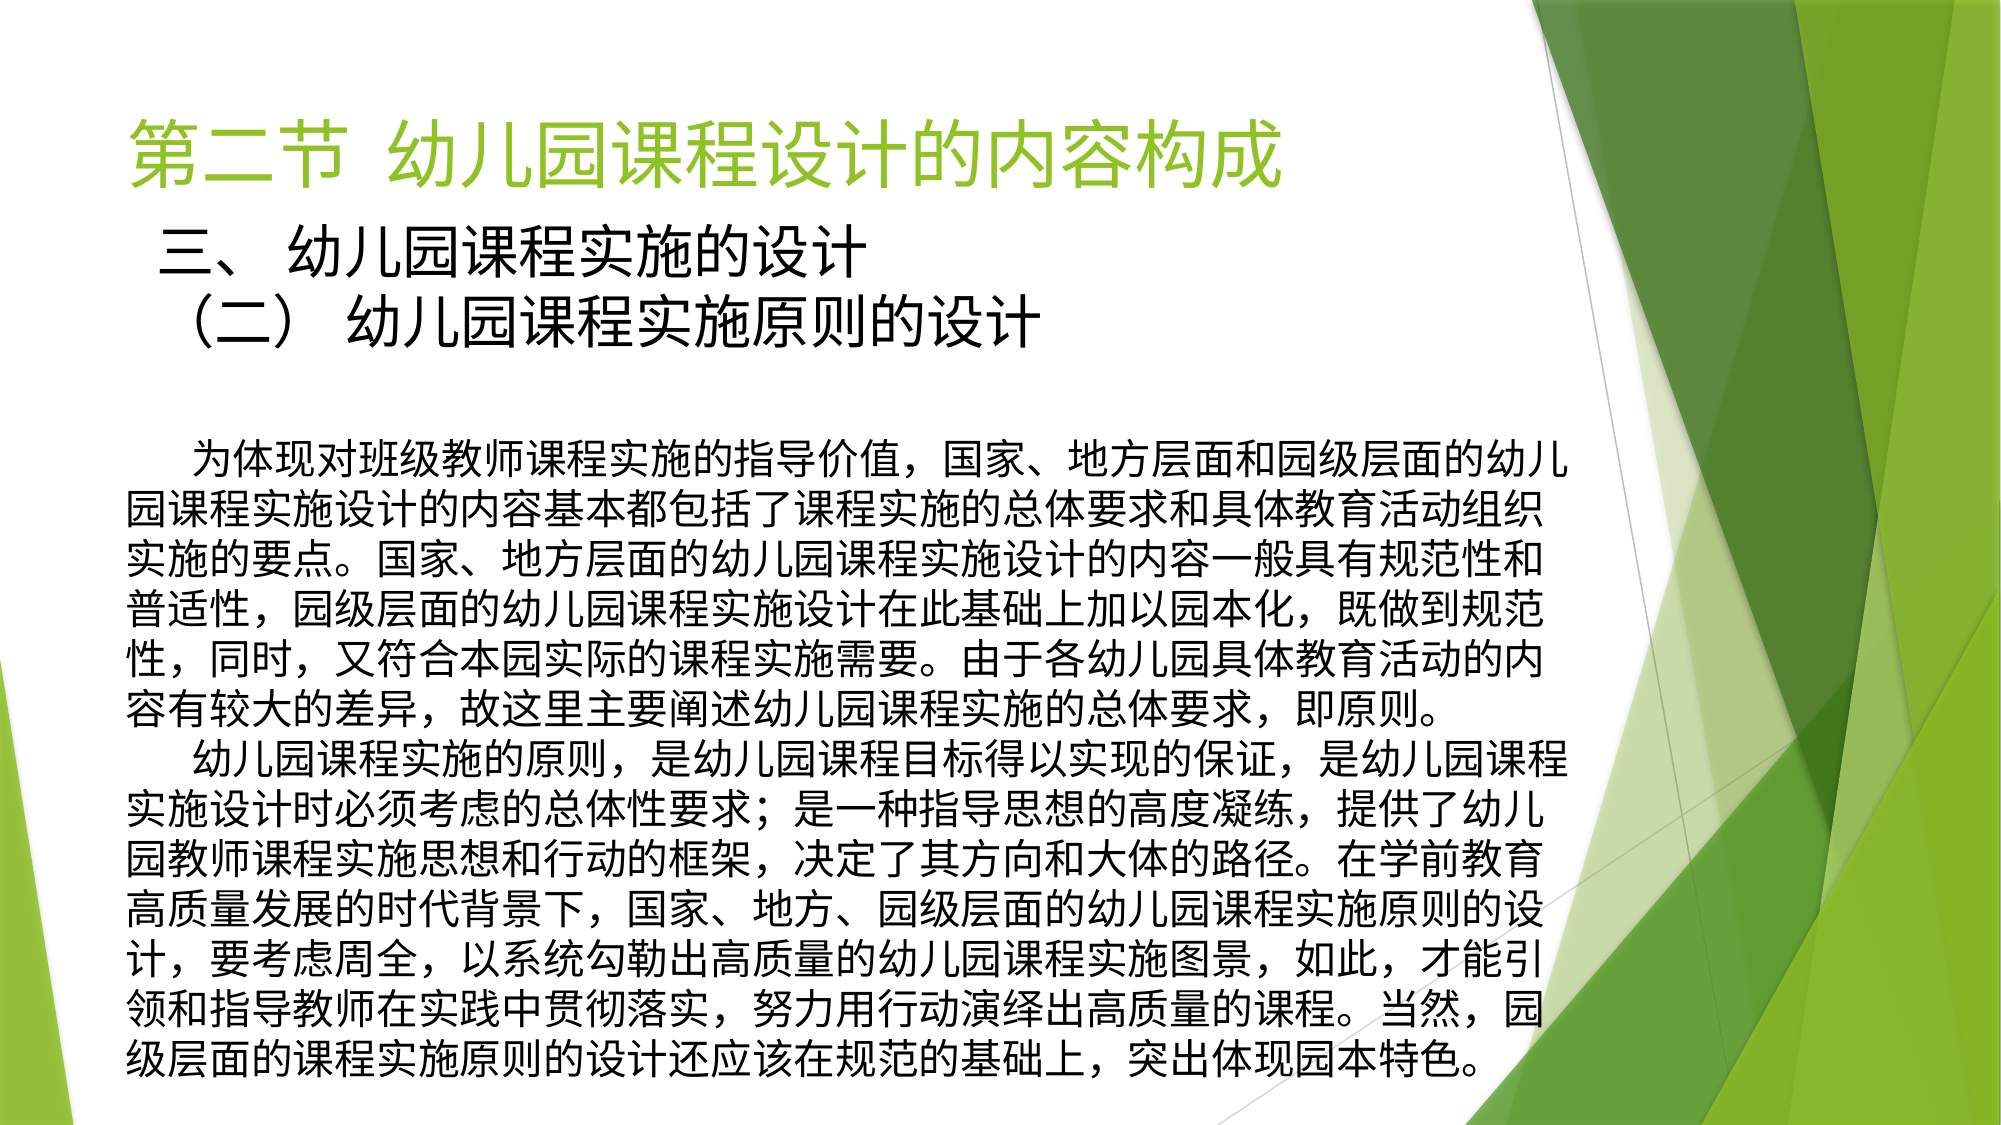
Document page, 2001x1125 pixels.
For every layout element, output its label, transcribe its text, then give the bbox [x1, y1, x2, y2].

text_box 三、 幼儿园课程实施的设计 （二） 幼儿园课程实施原则的设计 [141, 208, 1451, 363]
text_box 为体现对班级教师课程实施的指导价值，国家、地方层面和园级层面的幼儿园课程实施设计的内容基本都包括了课程实施的总体要求和具体教育活动组织实施的要点。国家、地方层面的幼儿园课程实施设计的内容一般具有规范性和普适性，园级层面的幼儿园课程实施设计在此基础上加以园本化，既做到规范性，同时，又符合本园实际的课程实施需要。由于各幼儿园具体教育活动的内容有较大的差异，故这里主要阐述幼儿园课程实施的总体要求，即原则。 幼儿园课程实施的原则，是幼儿园课程目标得以实现的保证，是幼儿园课程实施设计时必须考虑的总体性要求；是一种指导思想的高度凝练，提供了幼儿园教师课程实施思想和行动的框架，决定了其方向和大体的路径。在学前教育高质量发展的时代背景下，国家、地方、园级层面的幼儿园课程实施原则的设计，要考虑周全，以系统勾勒出高质量的幼儿园课程实施图景，如此，才能引领和指导教师在实践中贯彻落实，努力用行动演绎出高质量的课程。当然，园级层面的课程实施原则的设计还应该在规范的基础上，突出体现园本特色。 [111, 425, 1596, 1090]
title 第二节 幼儿园课程设计的内容构成 [111, 99, 1522, 317]
